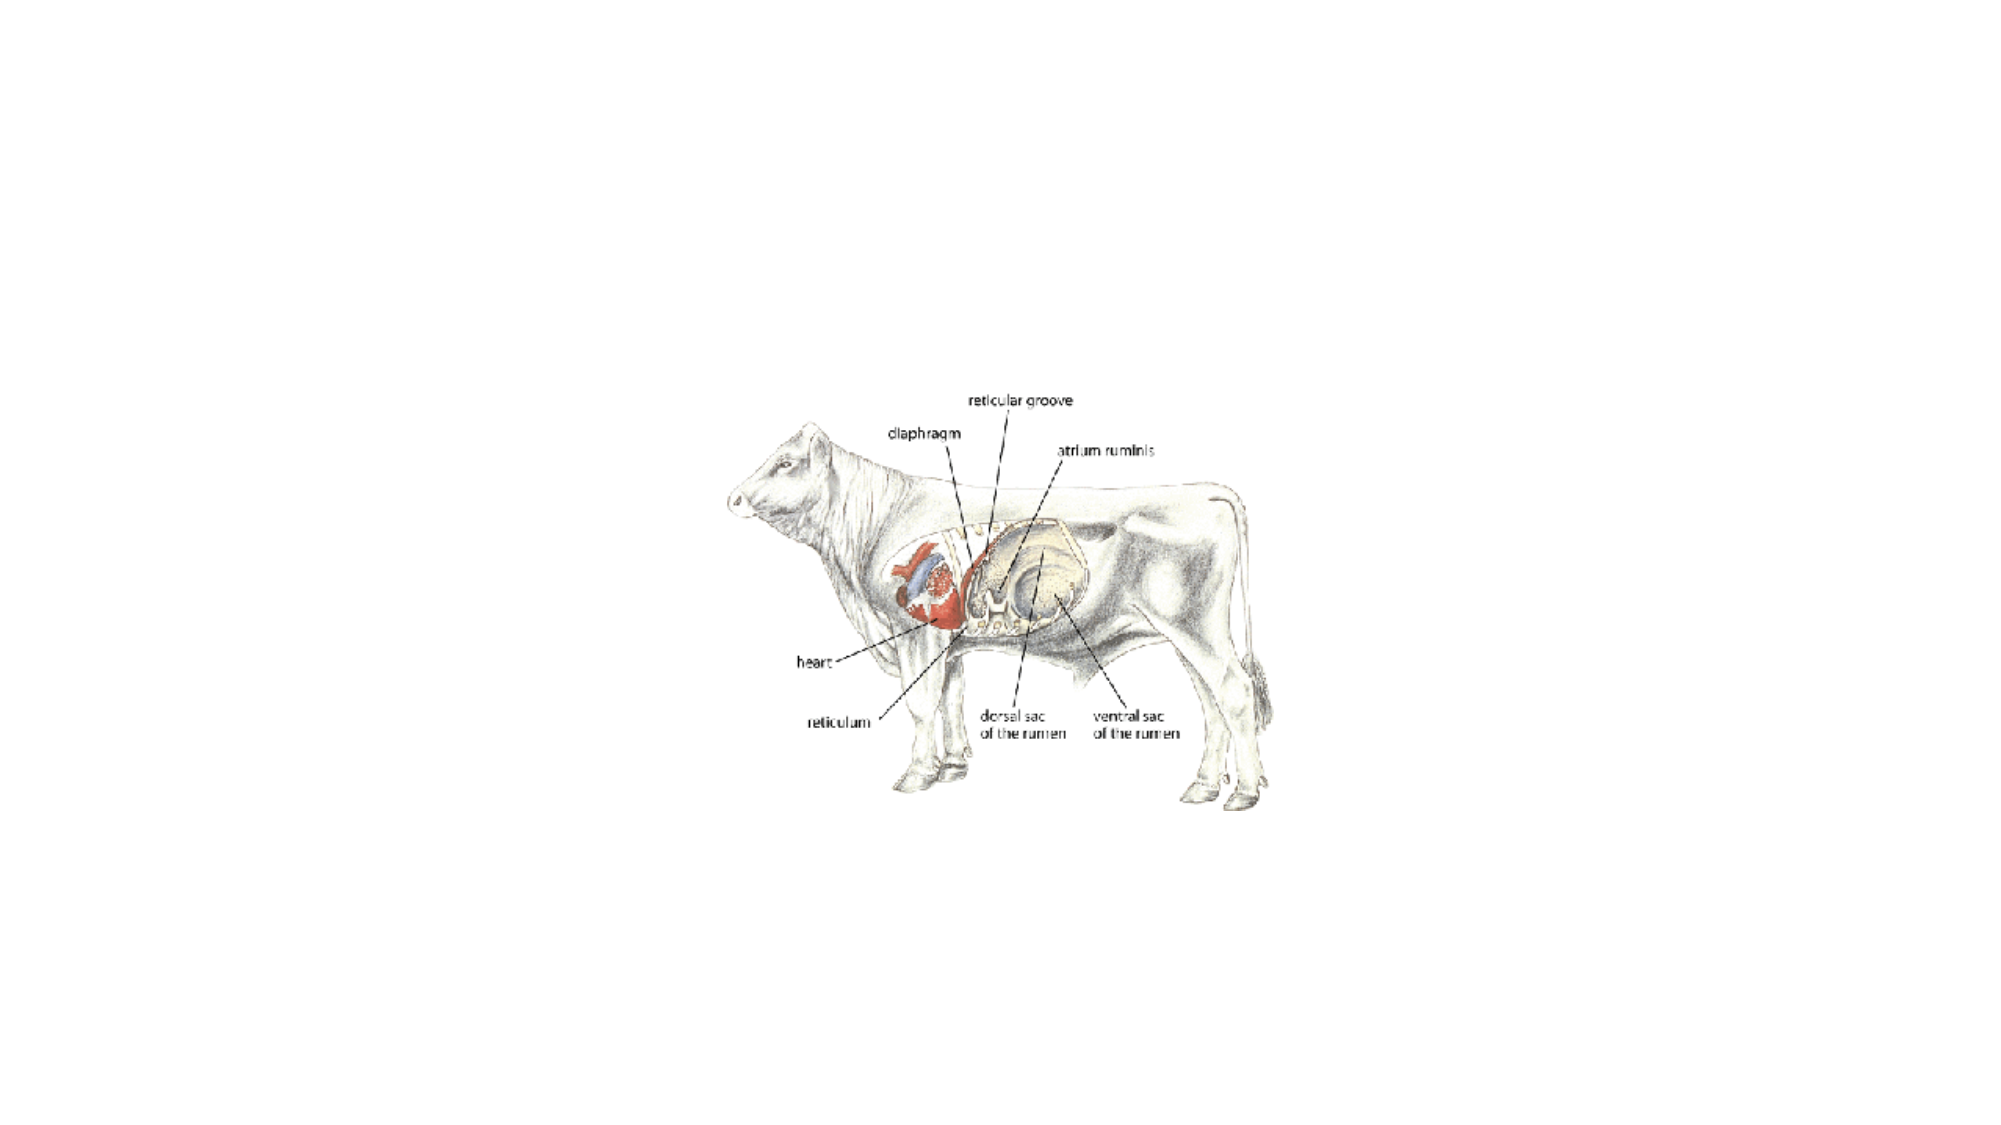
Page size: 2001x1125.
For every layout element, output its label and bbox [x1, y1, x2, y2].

list [726, 393, 1274, 811]
